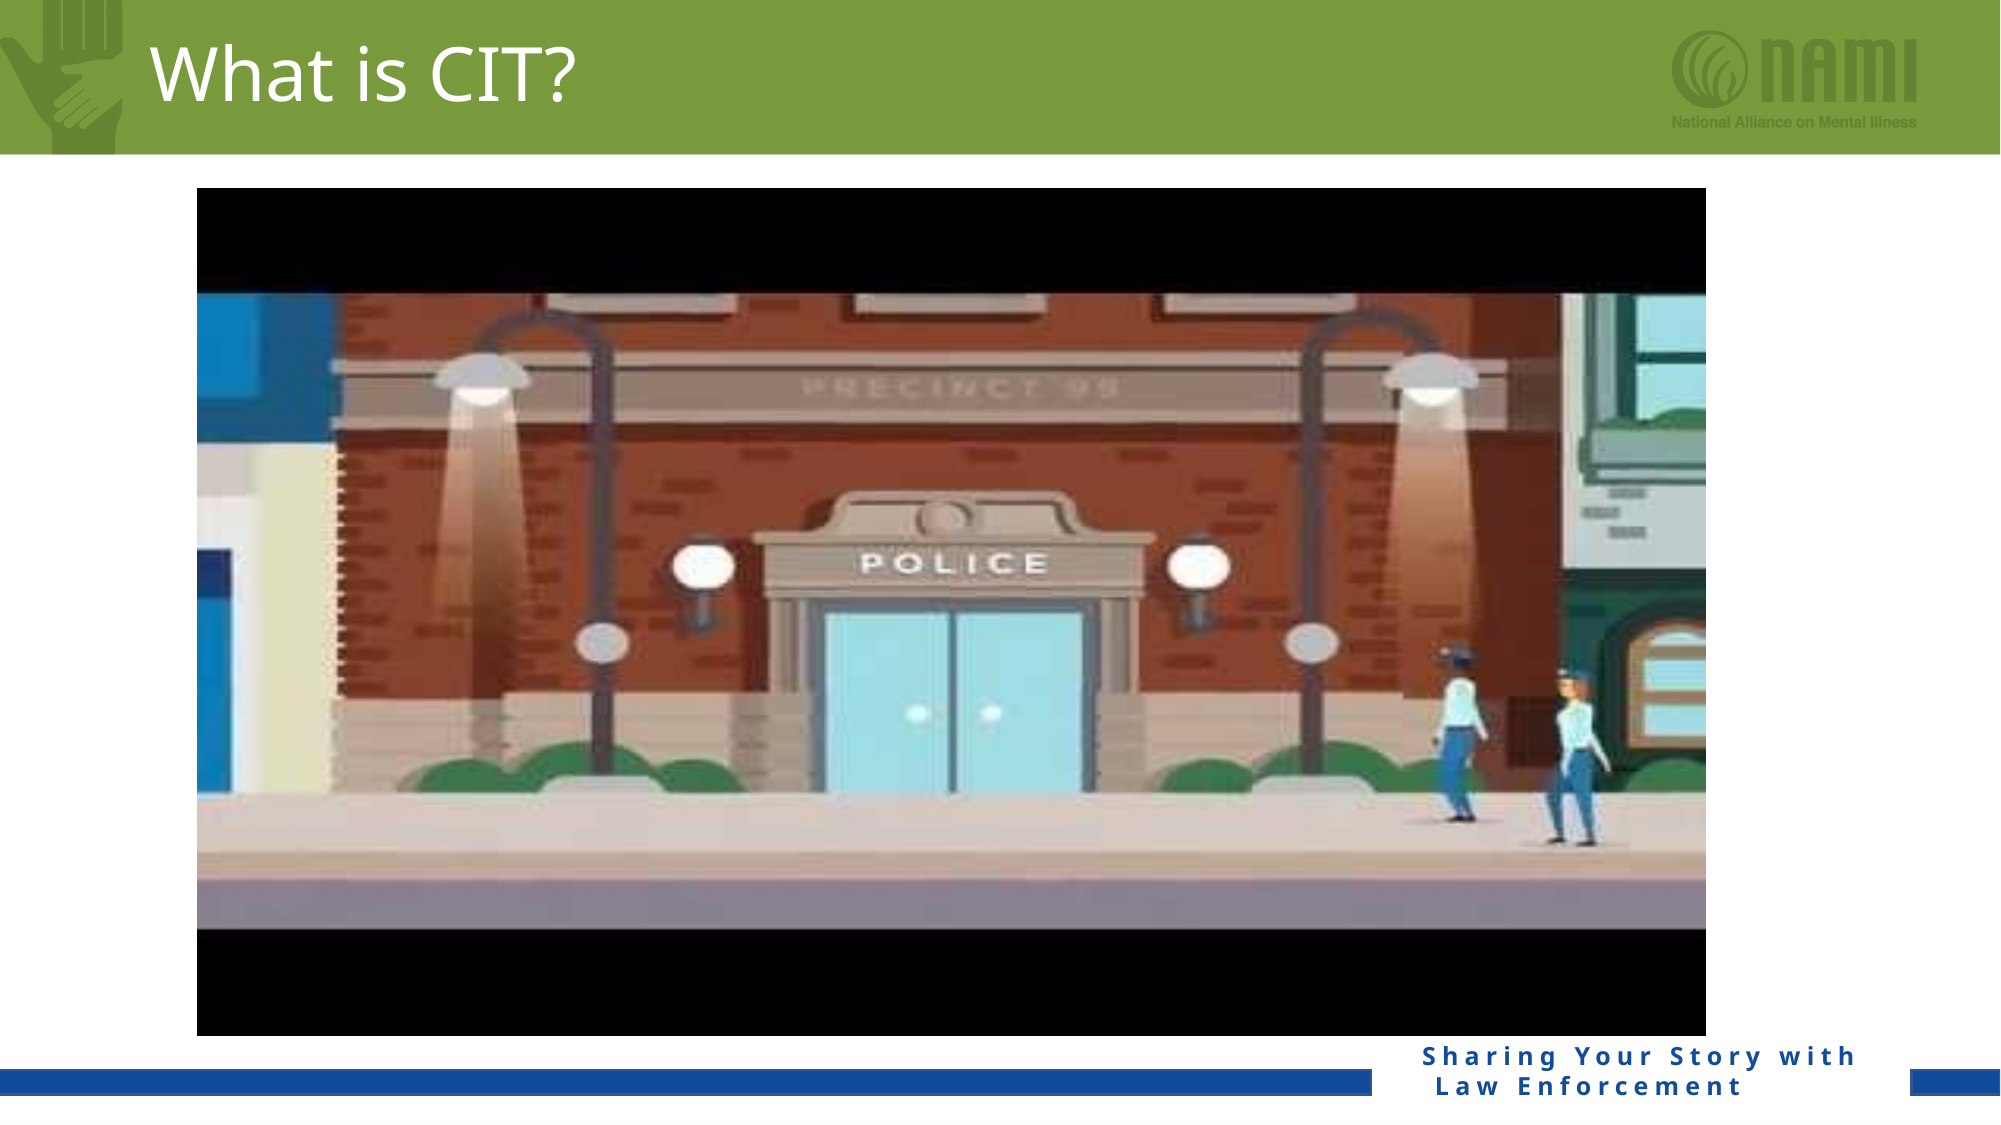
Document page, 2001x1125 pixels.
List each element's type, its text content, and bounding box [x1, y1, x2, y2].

picture [0, 0, 2001, 1125]
title What is CIT? [134, 0, 1769, 155]
footer Sharing Your Story with Law Enforcement [1384, 1040, 1907, 1101]
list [196, 187, 1707, 1037]
